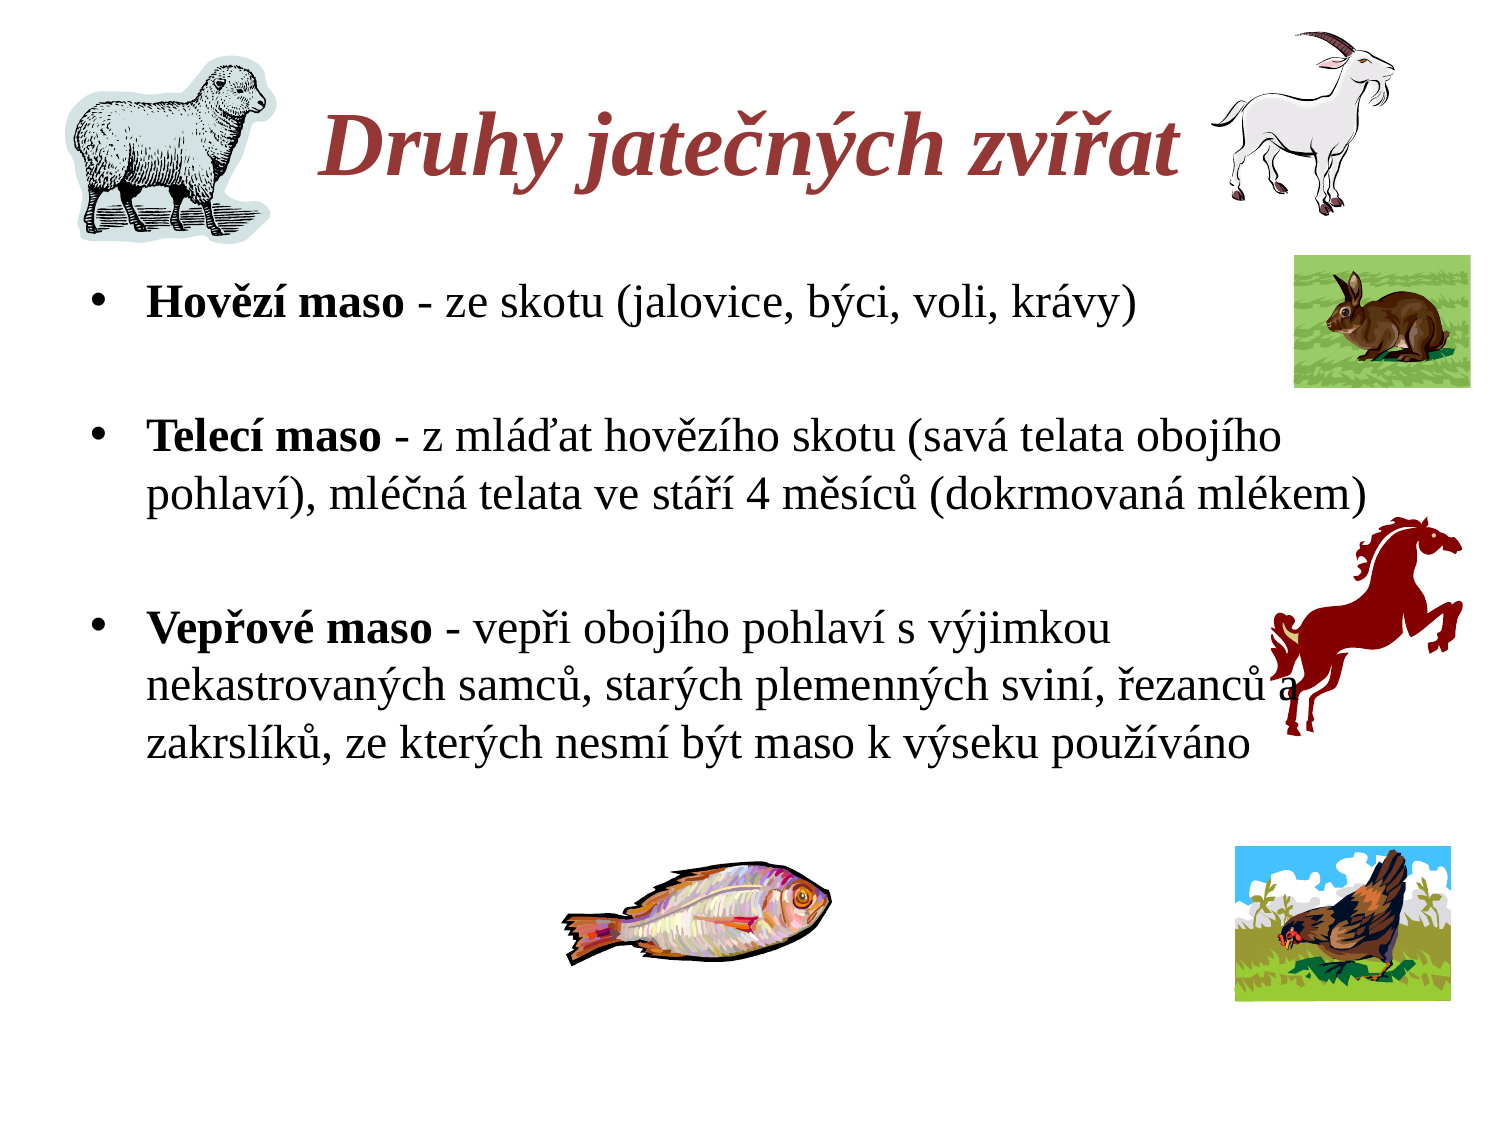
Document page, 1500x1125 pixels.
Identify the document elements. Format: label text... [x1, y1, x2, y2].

picture [1269, 515, 1466, 737]
picture [560, 857, 836, 971]
picture [1293, 255, 1471, 389]
list Hovězí maso - ze skotu (jalovice, býci, voli, krávy) Telecí maso - z mláďat hovězího skotu (savá telata obojího pohlaví), mléčná telata ve stáří 4 měsíců (dokrmovaná mlékem) Vepřové maso - vepři obojího pohlaví s výjimkou nekastrovaných samců, starých plemenných sviní, řezanců a zakrslíků, ze kterých nesmí být maso k výseku používáno [74, 262, 1426, 1006]
title Druhy jatečných zvířat [74, 44, 1426, 233]
picture [1210, 30, 1395, 217]
picture [1234, 845, 1452, 1002]
picture [64, 54, 277, 250]
